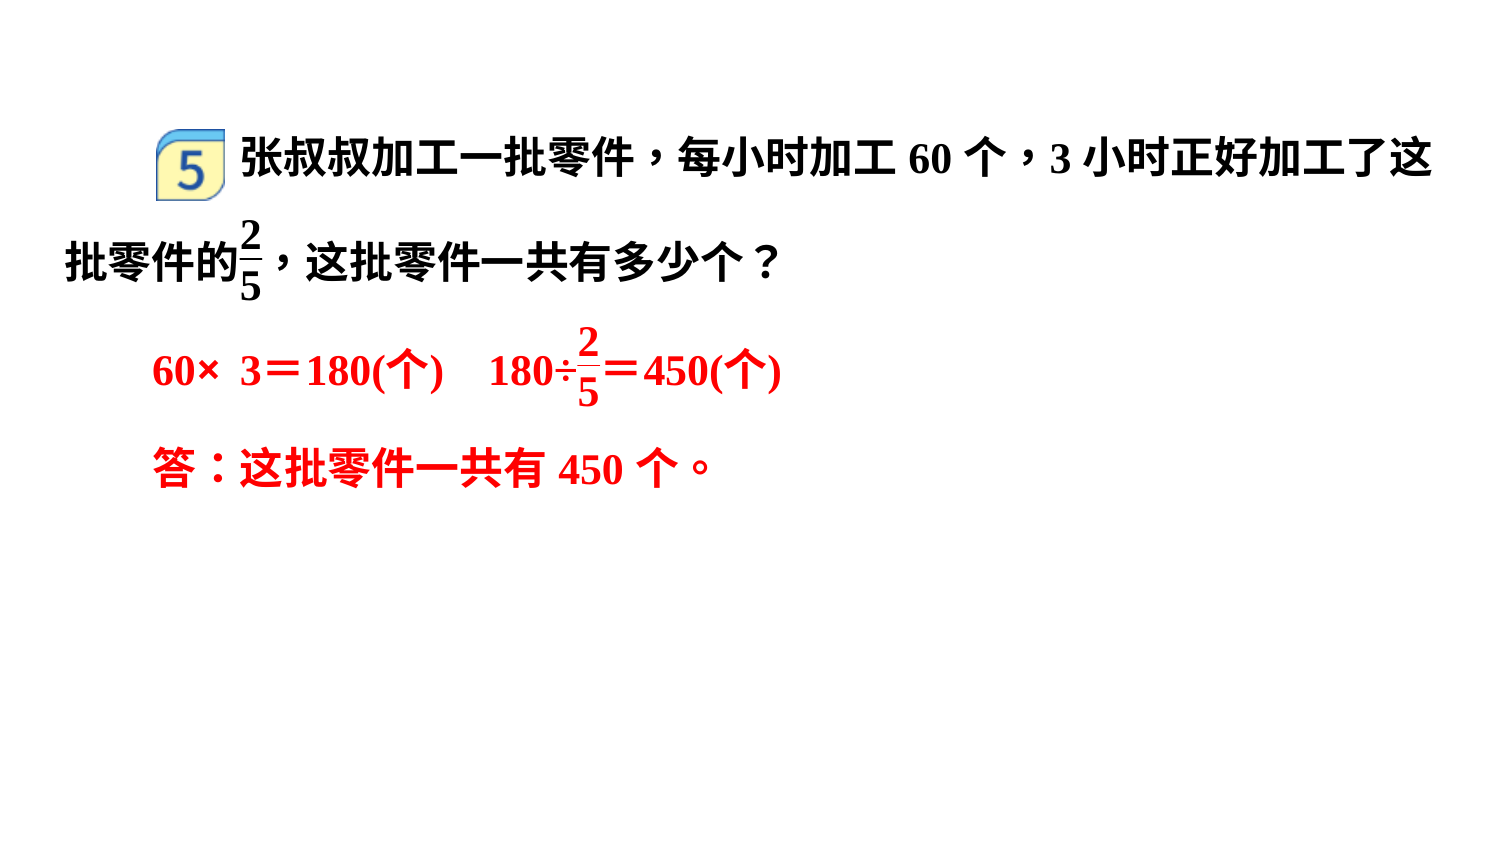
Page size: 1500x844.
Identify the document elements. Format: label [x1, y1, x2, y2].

text_box [64, 315, 1436, 520]
text_box [64, 129, 1436, 315]
